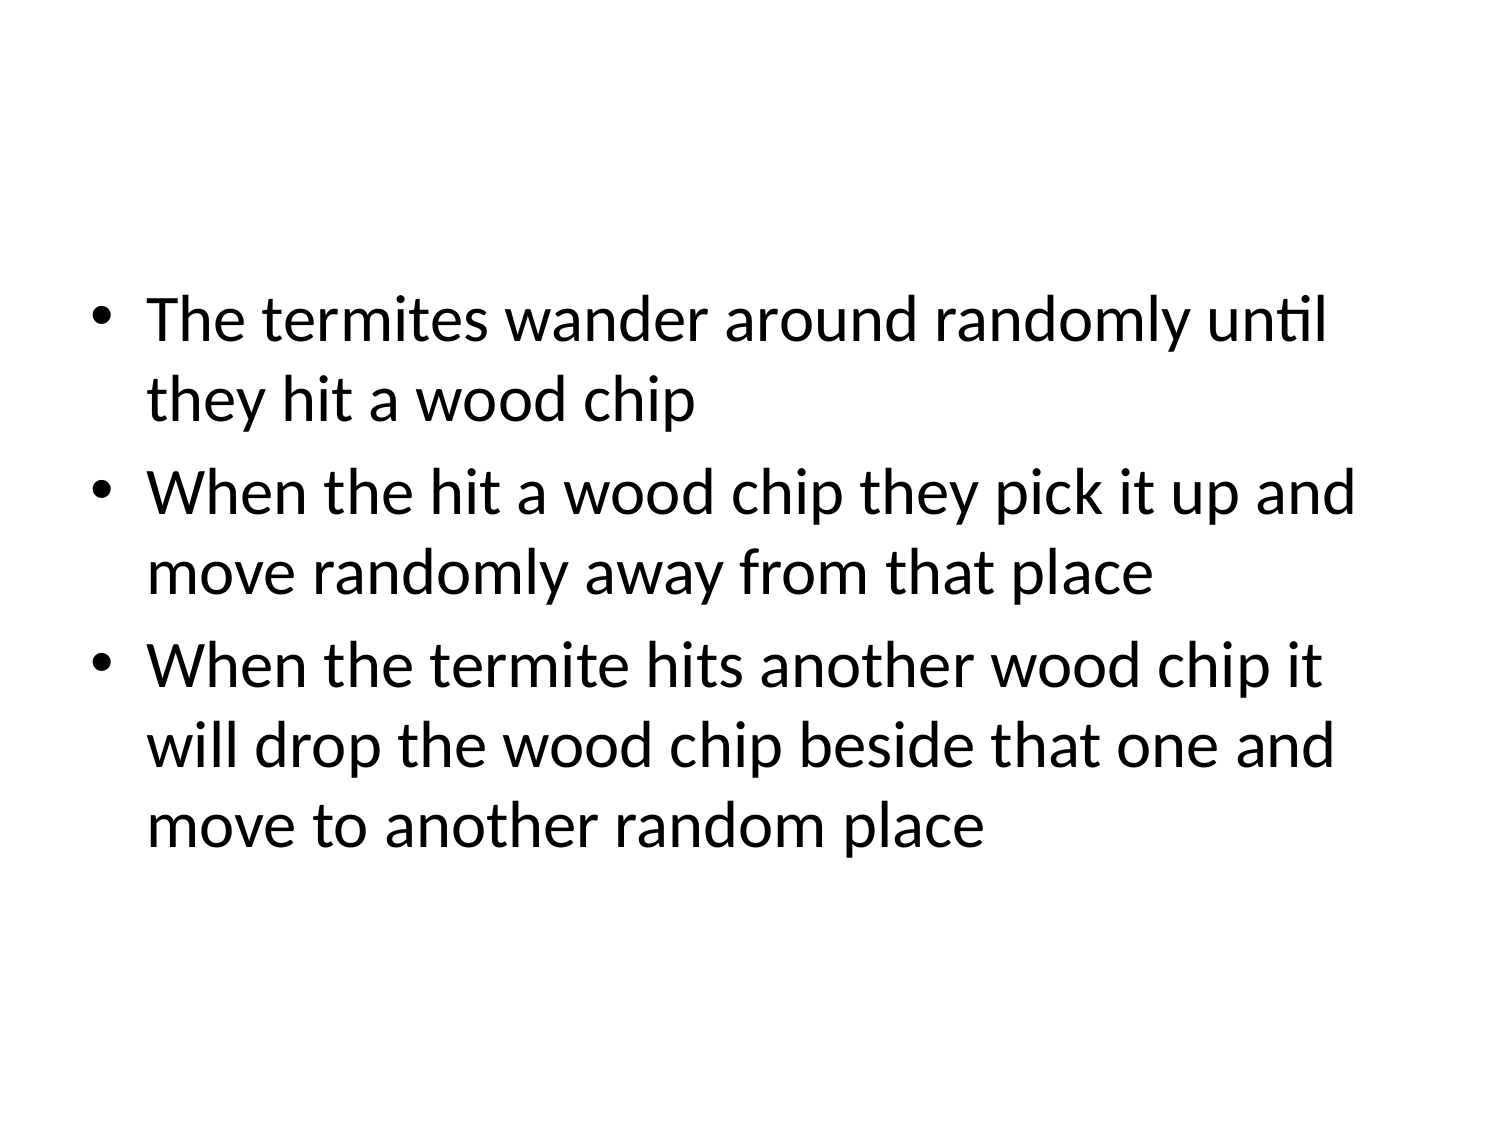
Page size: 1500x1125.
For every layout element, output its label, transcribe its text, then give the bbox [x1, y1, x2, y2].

list The termites wander around randomly until they hit a wood chip When the hit a wood chip they pick it up and move randomly away from that place When the termite hits another wood chip it will drop the wood chip beside that one and move to another random place [75, 267, 1425, 1005]
